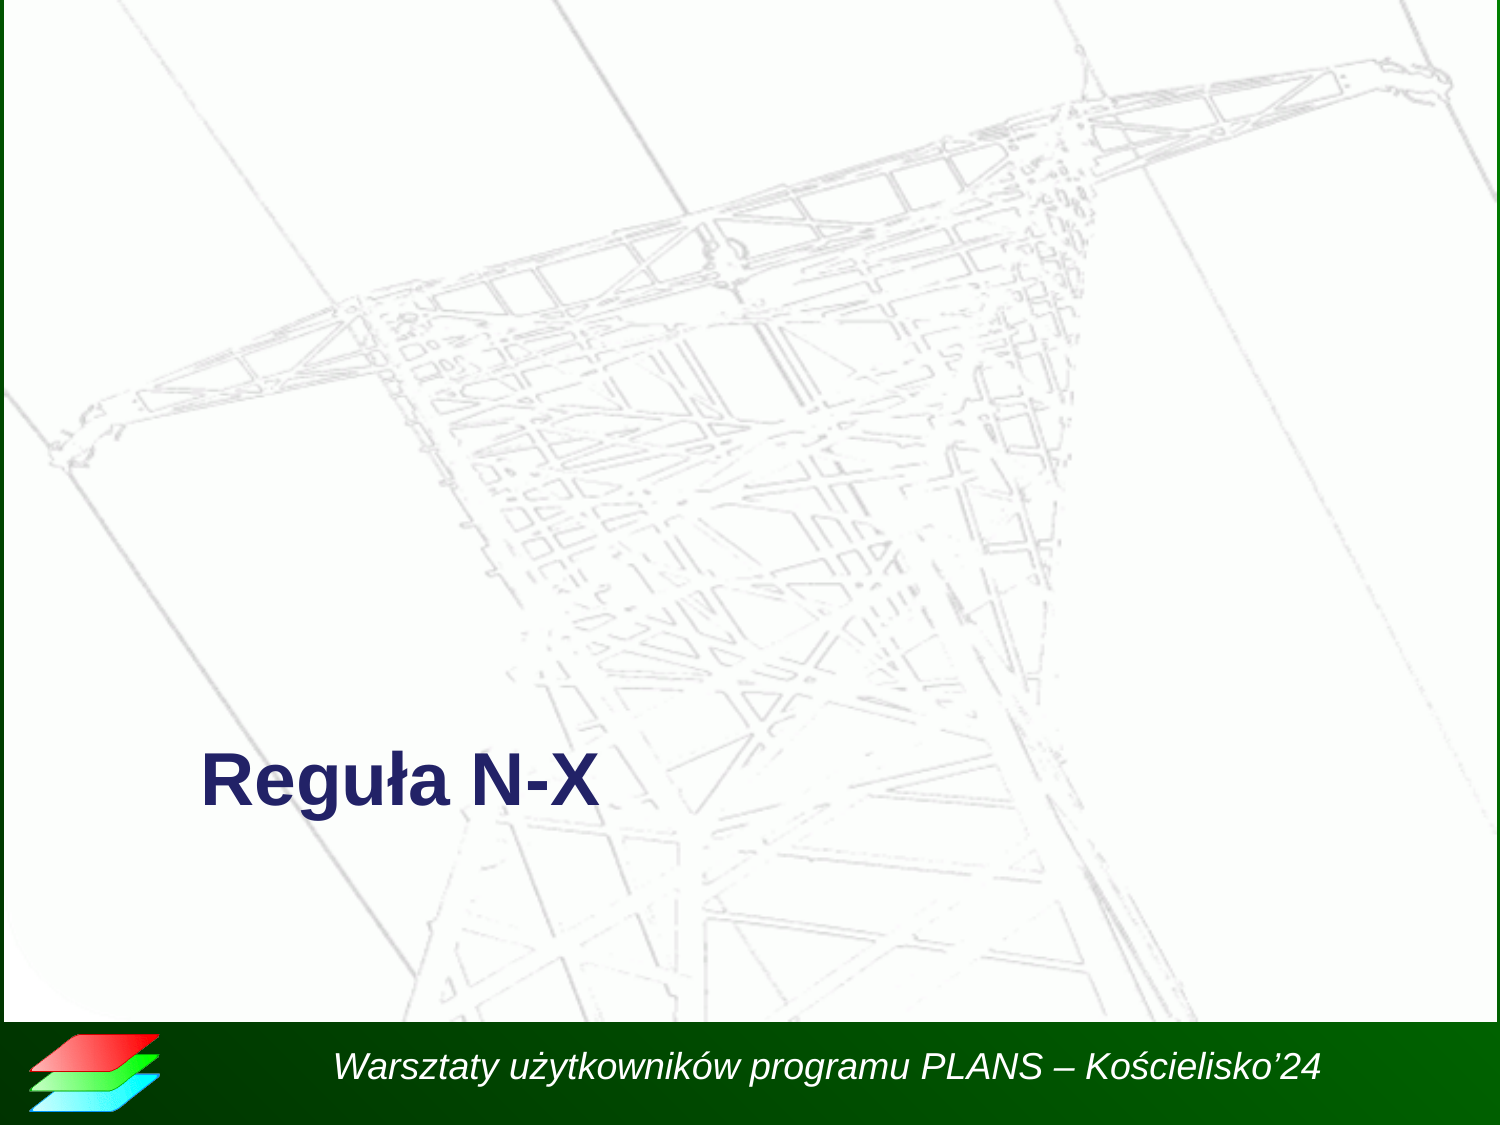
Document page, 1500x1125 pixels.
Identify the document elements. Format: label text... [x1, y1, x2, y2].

picture [29, 1034, 160, 1112]
title Reguła N-X [185, 722, 1461, 947]
picture [4, 0, 1497, 1022]
